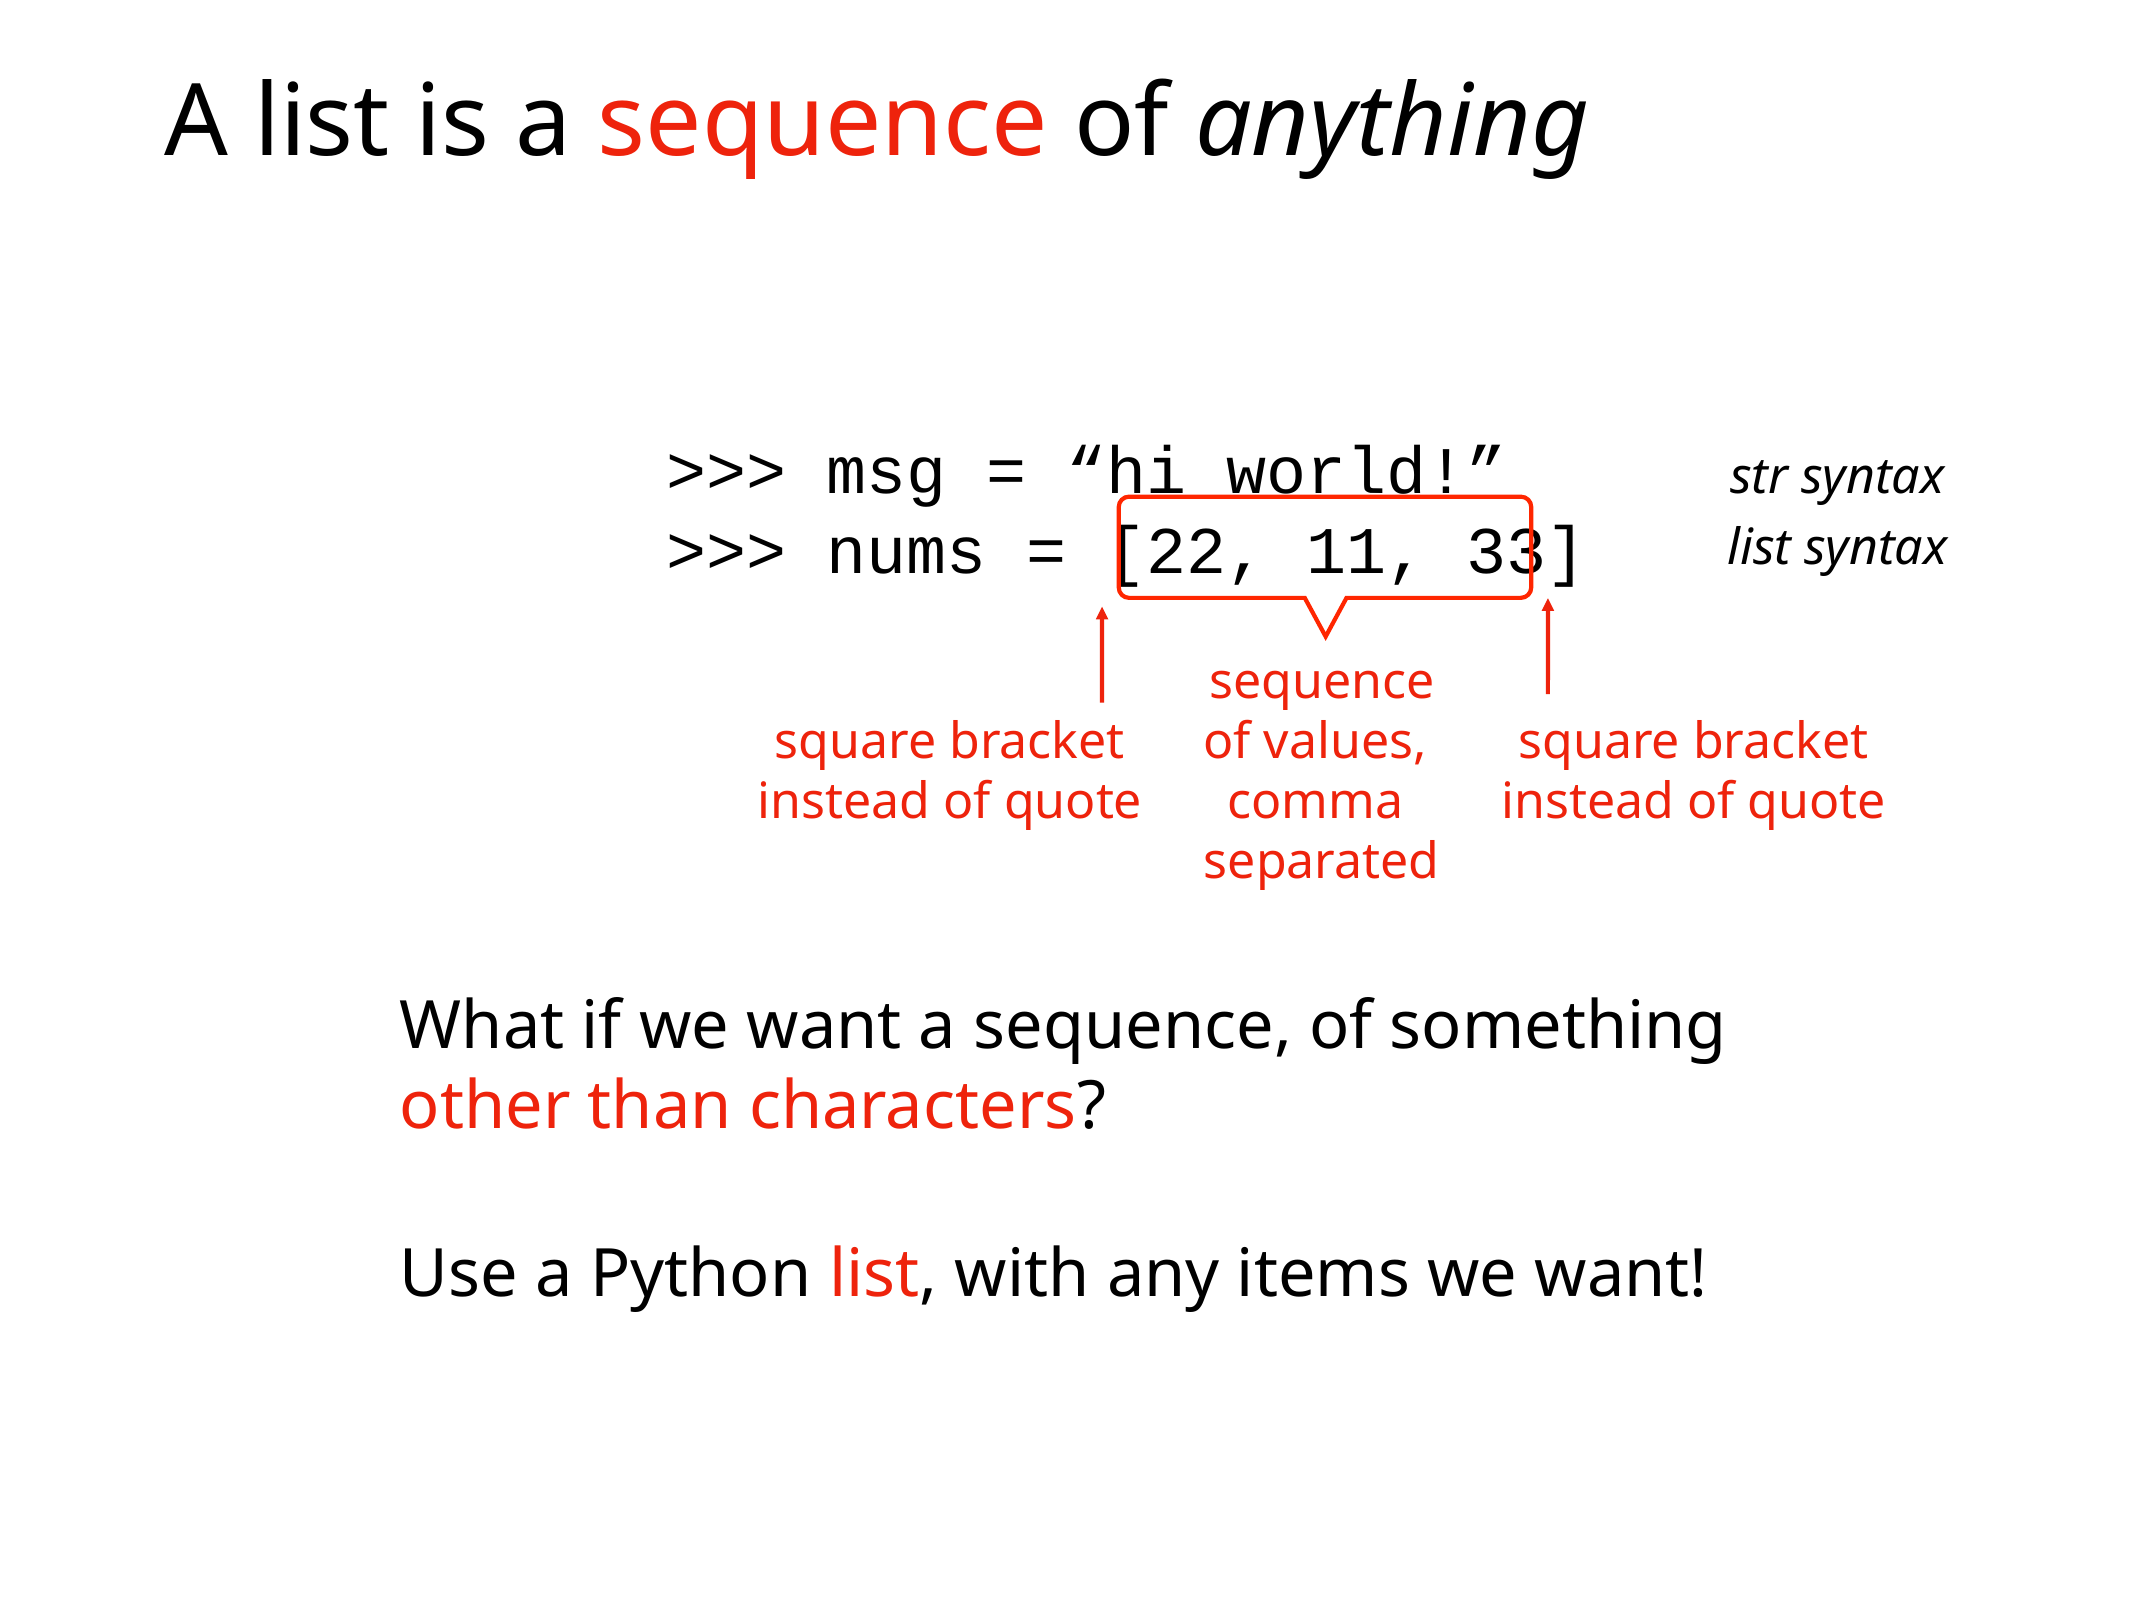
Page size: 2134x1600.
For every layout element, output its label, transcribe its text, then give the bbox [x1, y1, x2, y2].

text_box sequence of values, comma separated [1195, 640, 1449, 897]
text_box >>> msg = “hi world!” >>> nums = [22, 11, 33] [658, 418, 1596, 596]
text_box str syntax [1722, 435, 1953, 506]
text_box square bracket instead of quote [1493, 700, 1895, 838]
text_box square bracket instead of quote [749, 700, 1151, 838]
text_box [1095, 606, 1109, 700]
title A list is a sequence of anything [155, 41, 1978, 191]
text_box What if we want a sequence, of something other than characters? Use a Python list, with any items we want! [391, 973, 1737, 1318]
text_box list syntax [1719, 506, 1956, 584]
text_box [1118, 496, 1532, 637]
text_box [1541, 598, 1555, 695]
